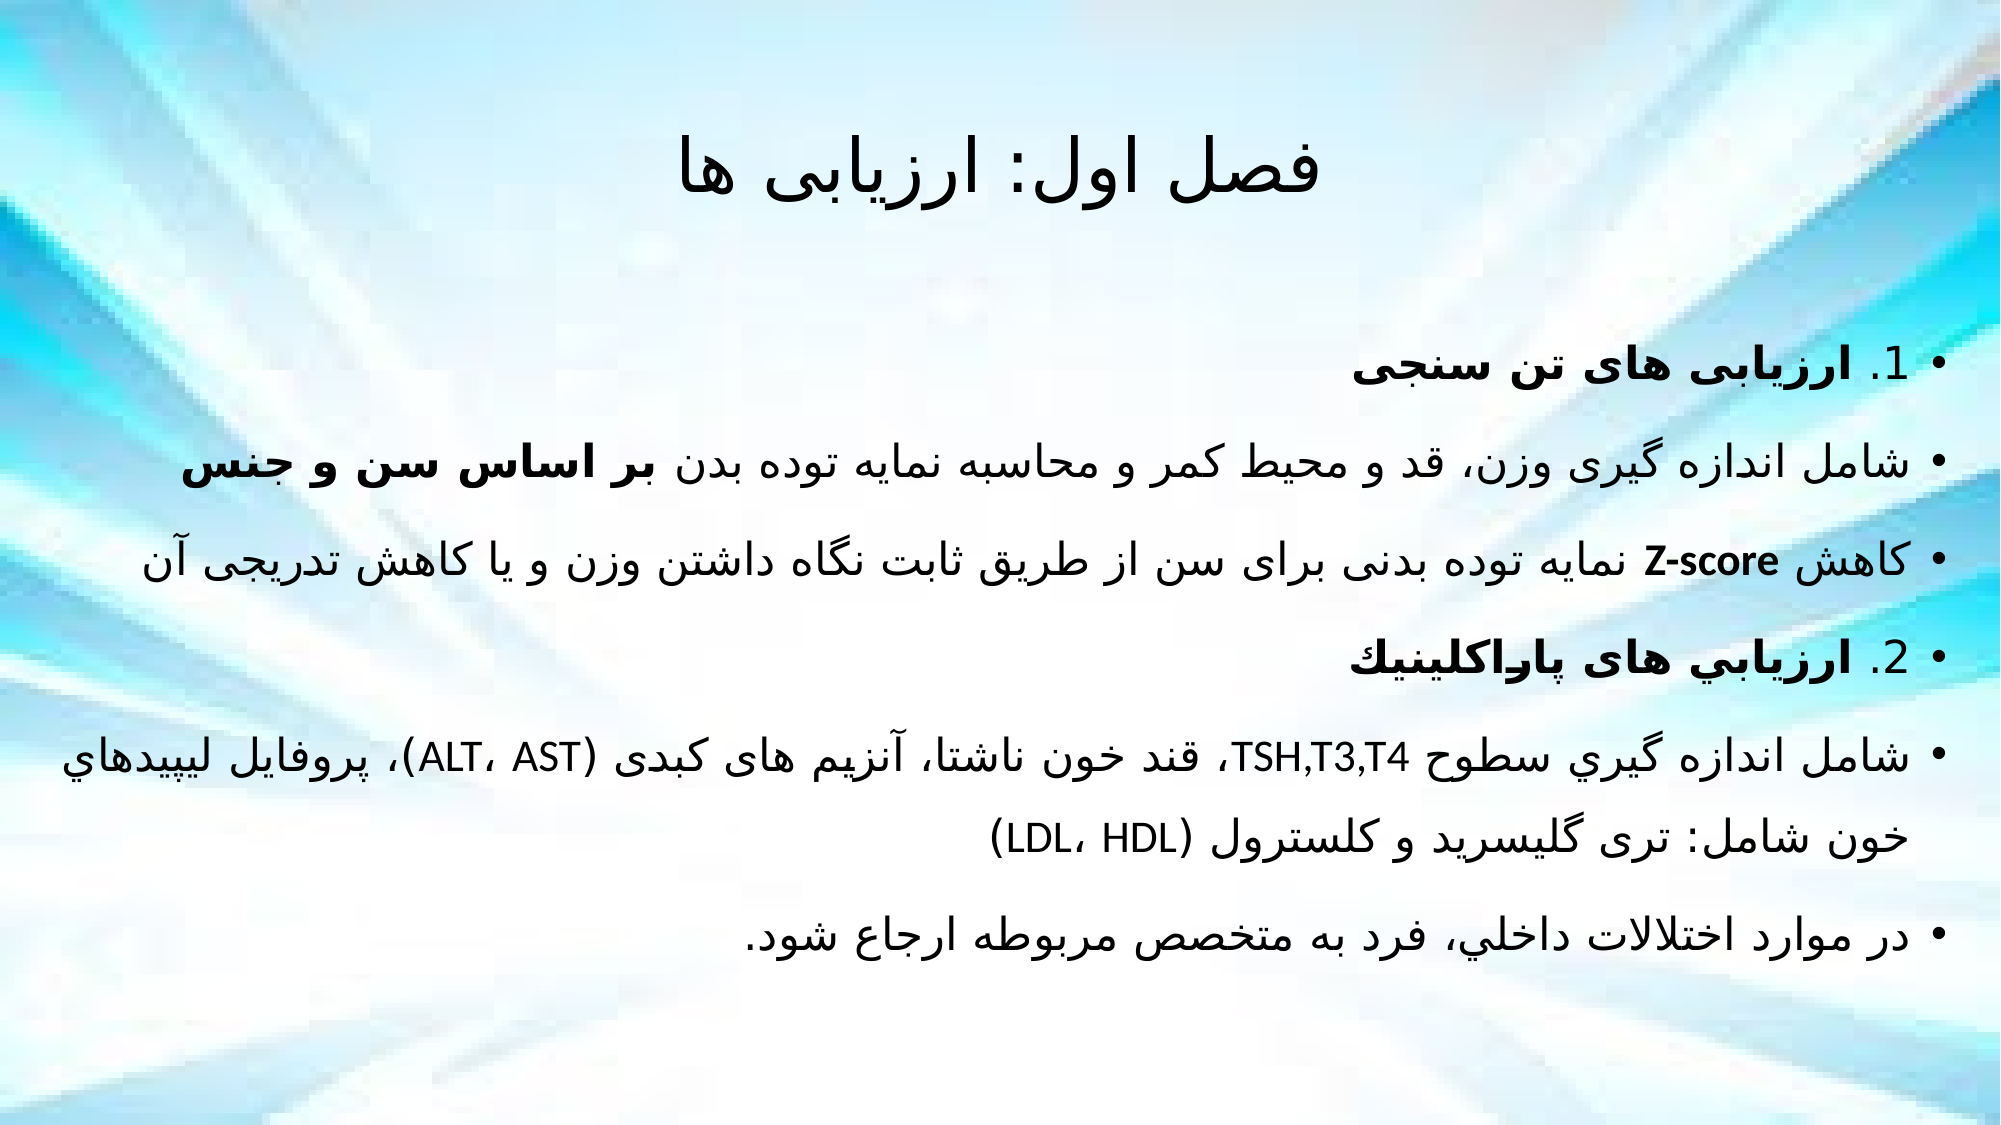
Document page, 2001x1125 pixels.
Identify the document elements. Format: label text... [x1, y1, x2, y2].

list 1. ارزیابی های تن سنجی شامل اندازه گیری وزن، قد و محيط كمر و محاسبه نمایه توده بدن بر اساس سن و جنس کاهش Z-score نمایه توده بدنی برای سن از طریق ثابت نگاه داشتن وزن و یا کاهش تدریجی آن 2. ارزيابي های پاراكلينيك شامل اندازه گيري سطوح TSH,T3,T4، قند خون ناشتا، آنزیم های کبدی (ALT، AST)، پروفايل ليپيدهاي خون شامل: تری گلیسرید و کلسترول (LDL، HDL) در موارد اختلالات داخلي، فرد به متخصص مربوطه ارجاع شود. [46, 299, 1959, 1078]
title فصل اول: ارزیابی ها [137, 59, 1863, 278]
picture [0, 0, 2001, 1125]
